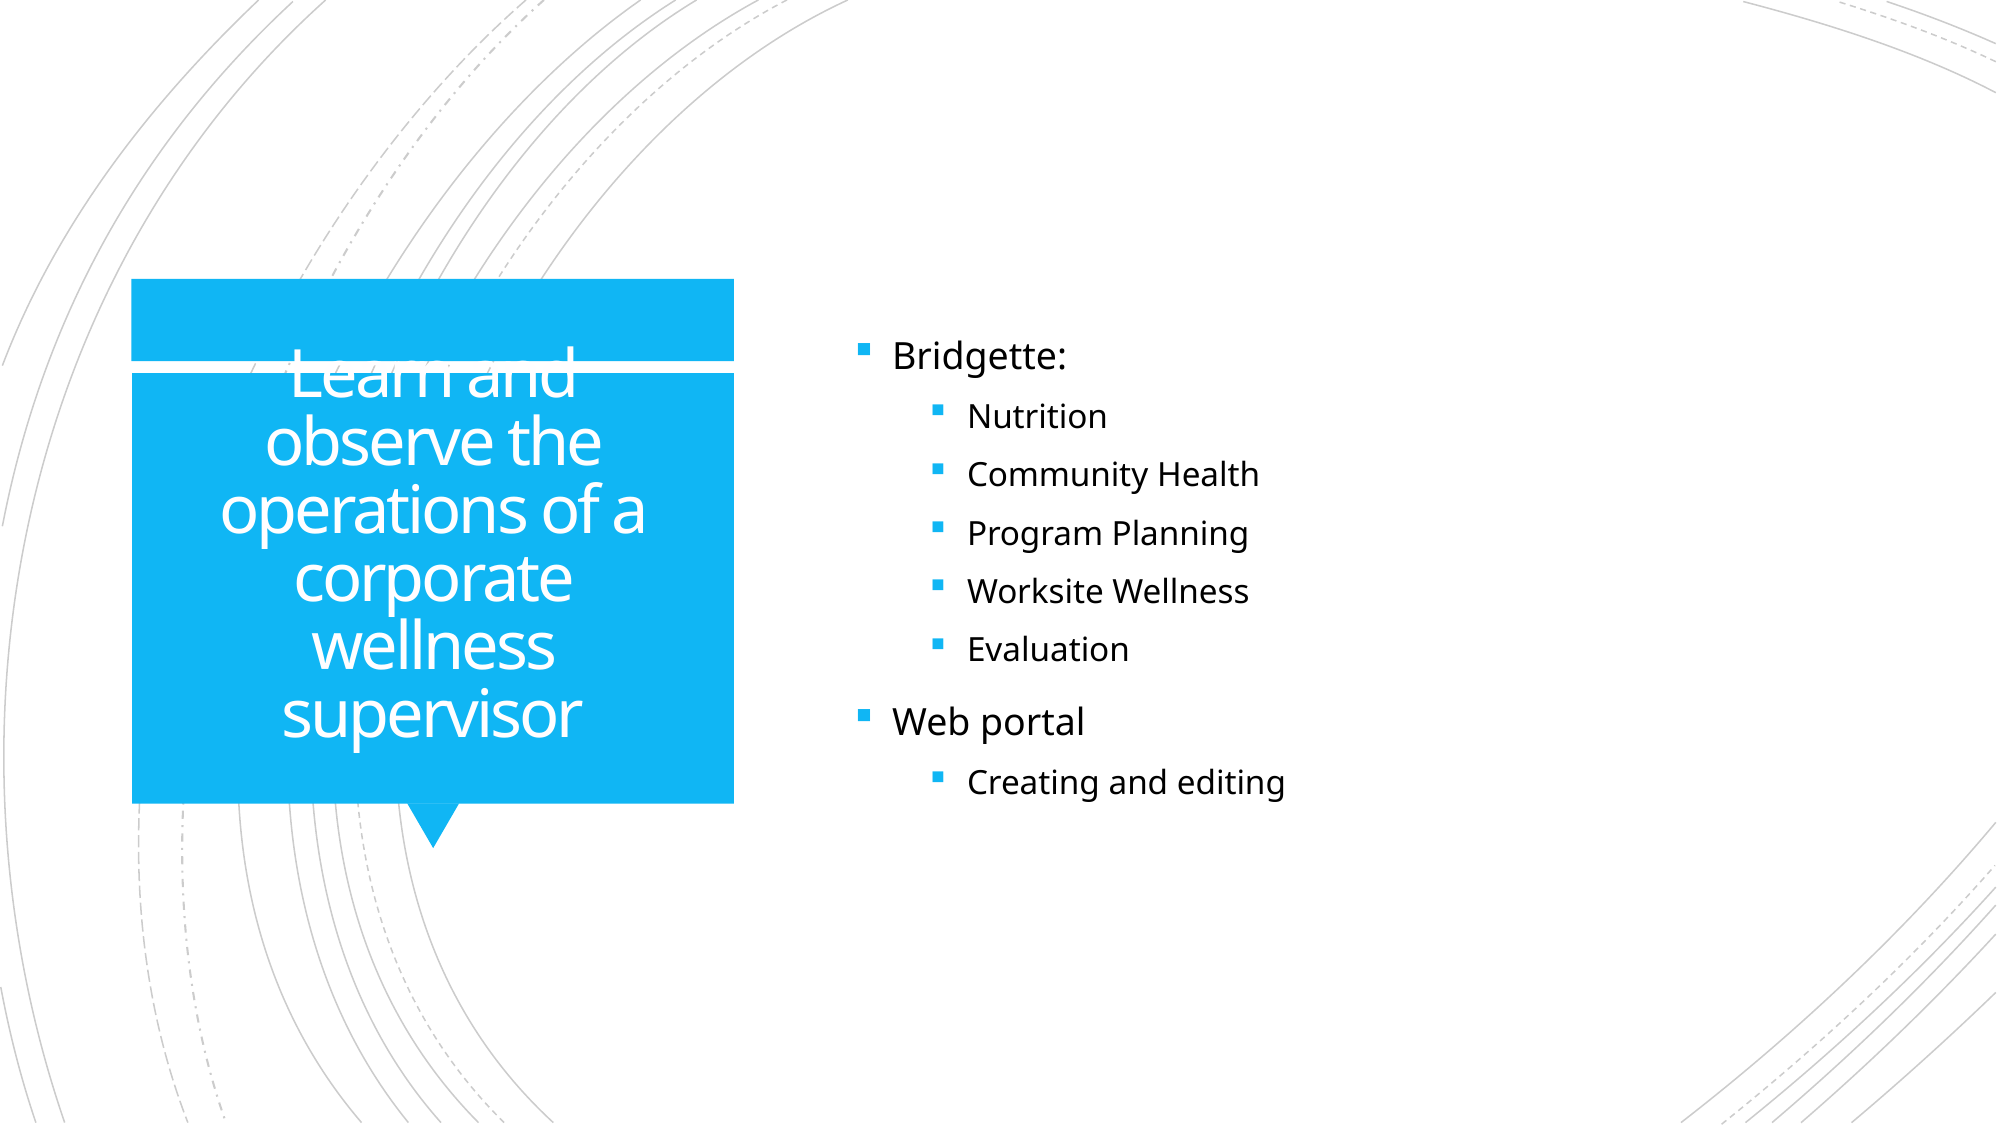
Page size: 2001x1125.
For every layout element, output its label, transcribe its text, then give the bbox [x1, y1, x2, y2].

picture [295, 350, 300, 362]
picture [568, 373, 573, 385]
title Learn and observe the operations of a corporate wellness supervisor [145, 385, 720, 789]
picture [531, 373, 535, 385]
picture [568, 347, 573, 362]
picture [359, 373, 386, 385]
picture [324, 373, 354, 385]
picture [506, 373, 511, 385]
picture [542, 373, 548, 385]
picture [445, 373, 449, 385]
picture [295, 373, 300, 385]
list Bridgette: Nutrition Community Health Program Planning Worksite Wellness Evaluation Web portal Creating and editing [839, 131, 1871, 993]
picture [420, 373, 425, 385]
picture [470, 373, 497, 385]
picture [395, 373, 400, 385]
